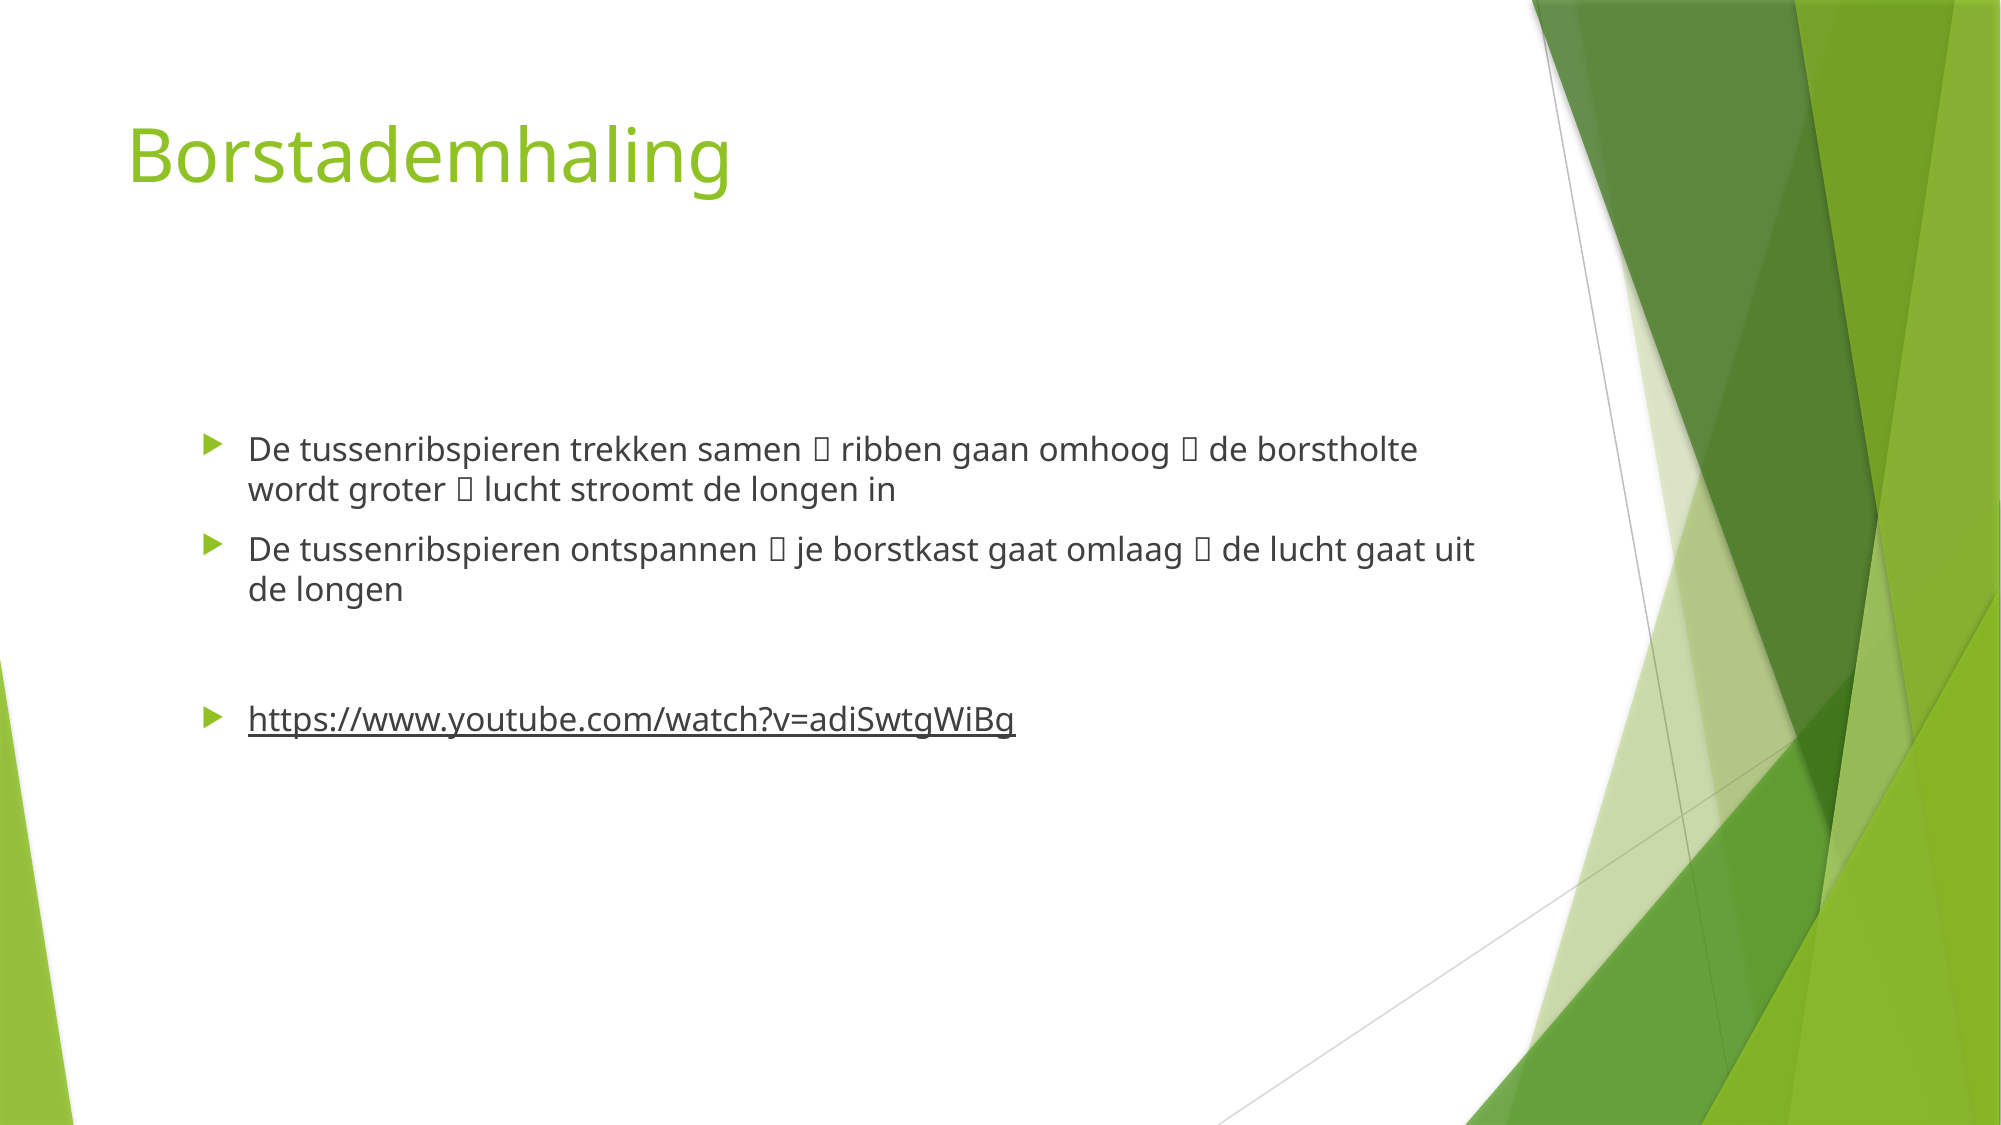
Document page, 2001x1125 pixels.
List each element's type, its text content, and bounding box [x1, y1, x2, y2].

title Borstademhaling [111, 99, 1522, 317]
list De tussenribspieren trekken samen  ribben gaan omhoog  de borstholte wordt groter  lucht stroomt de longen in De tussenribspieren ontspannen  je borstkast gaat omlaag  de lucht gaat uit de longen https://www.youtube.com/watch?v=adiSwtgWiBg [111, 354, 1522, 992]
